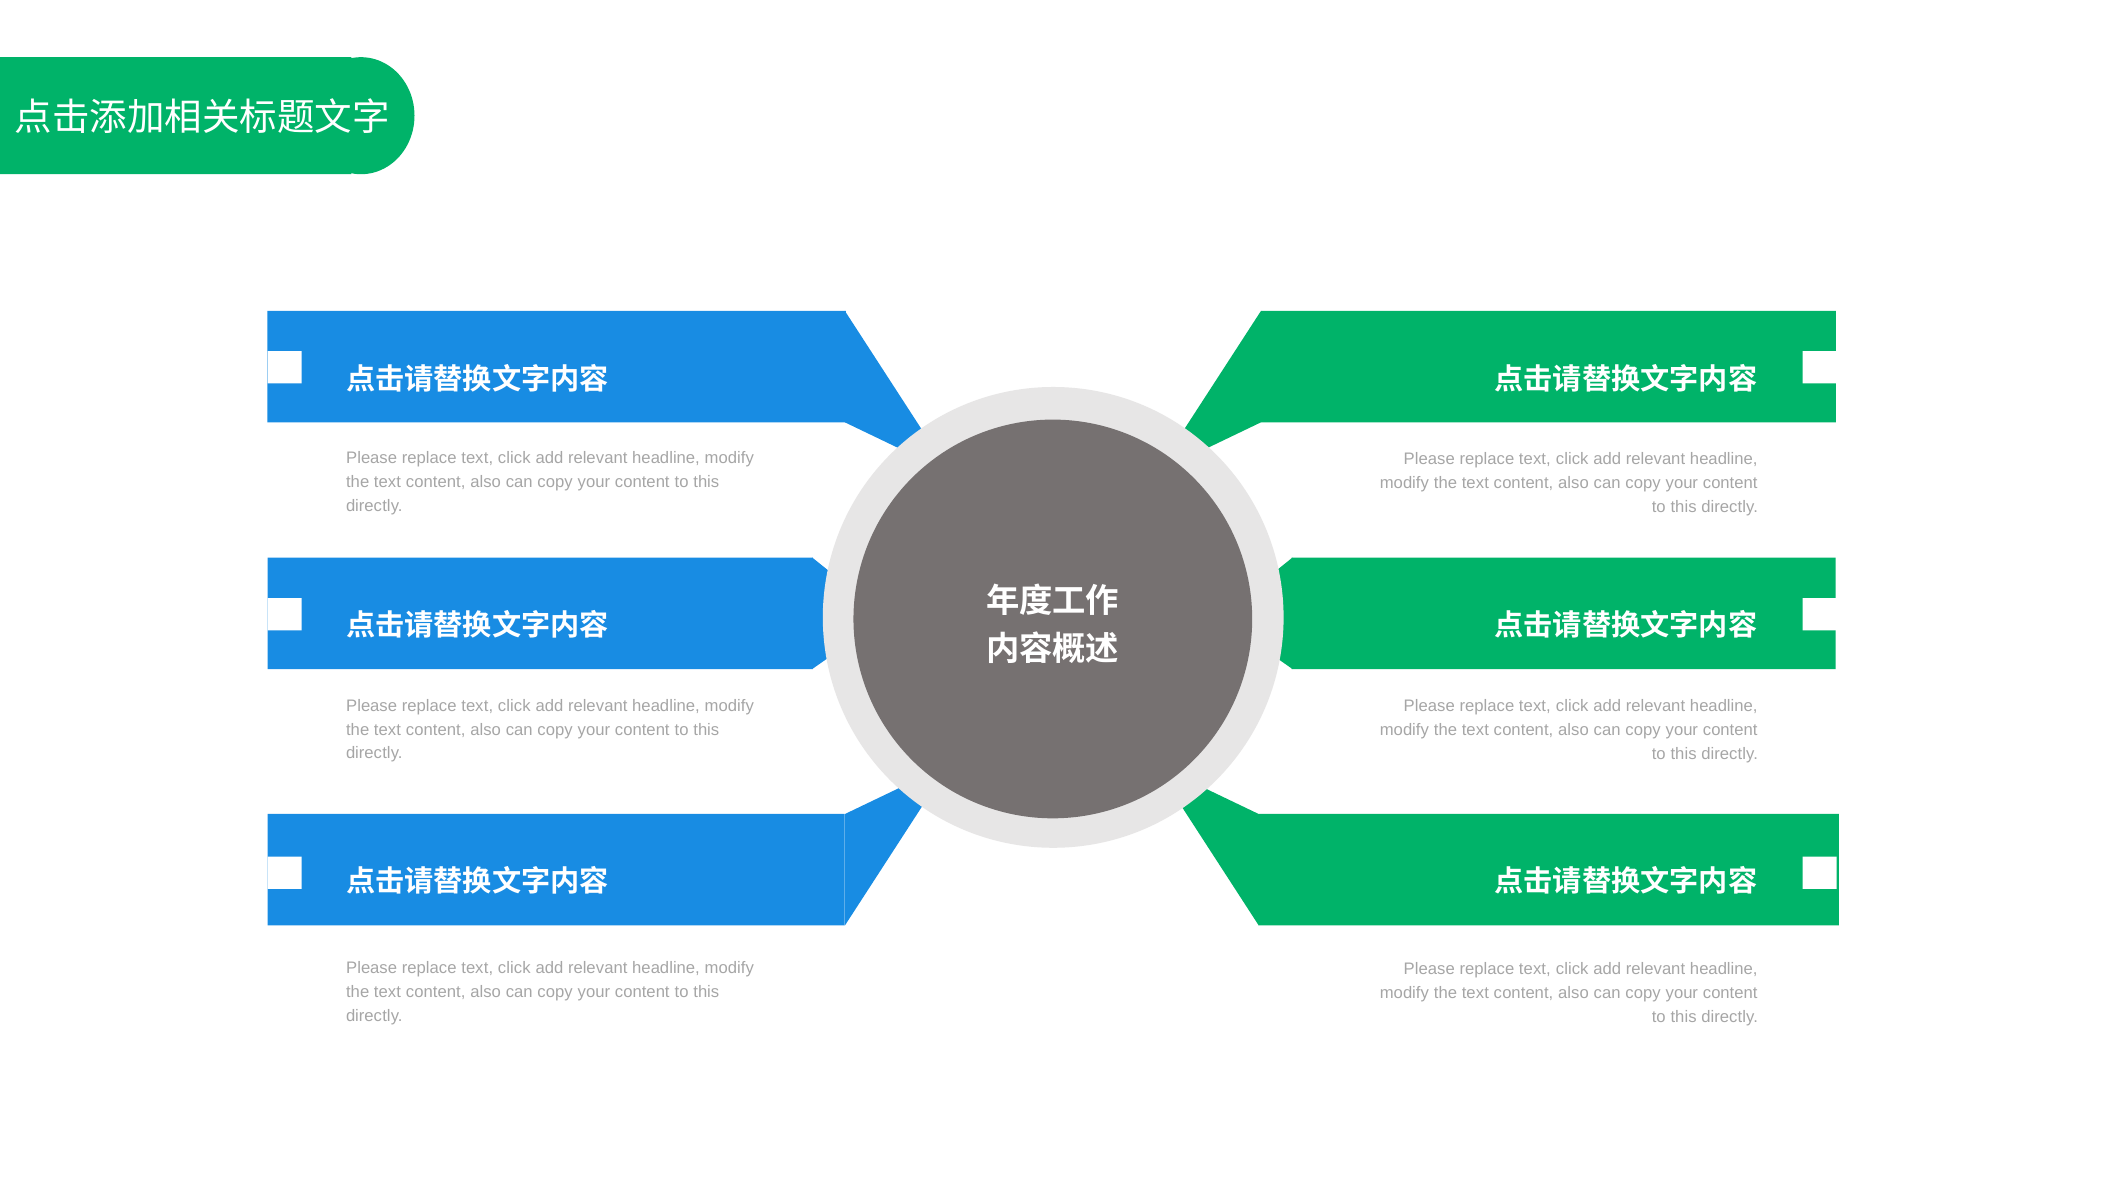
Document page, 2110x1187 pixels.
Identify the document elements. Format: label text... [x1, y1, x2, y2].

text_box Please replace text, click add relevant headline, modify the text content, also can copy your content to this directly. [1370, 684, 1759, 770]
text_box Please replace text, click add relevant headline, modify the text content, also can copy your content to this directly. [1370, 946, 1759, 1033]
text_box Please replace text, click add relevant headline, modify the text content, also can copy your content to this directly. [1370, 460, 1759, 523]
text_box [267, 310, 935, 460]
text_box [267, 557, 822, 670]
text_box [267, 776, 935, 926]
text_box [822, 386, 1284, 848]
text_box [1284, 557, 1836, 670]
text_box Please replace text, click add relevant headline, modify the text content, also can copy your content to this directly. [346, 460, 756, 523]
text_box 点击添加相关标题文字 [0, 85, 415, 146]
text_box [1169, 776, 1839, 926]
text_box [1171, 310, 1837, 460]
text_box Please replace text, click add relevant headline, modify the text content, also can copy your content to this directly. [346, 945, 756, 1033]
text_box Please replace text, click add relevant headline, modify the text content, also can copy your content to this directly. [346, 683, 756, 770]
